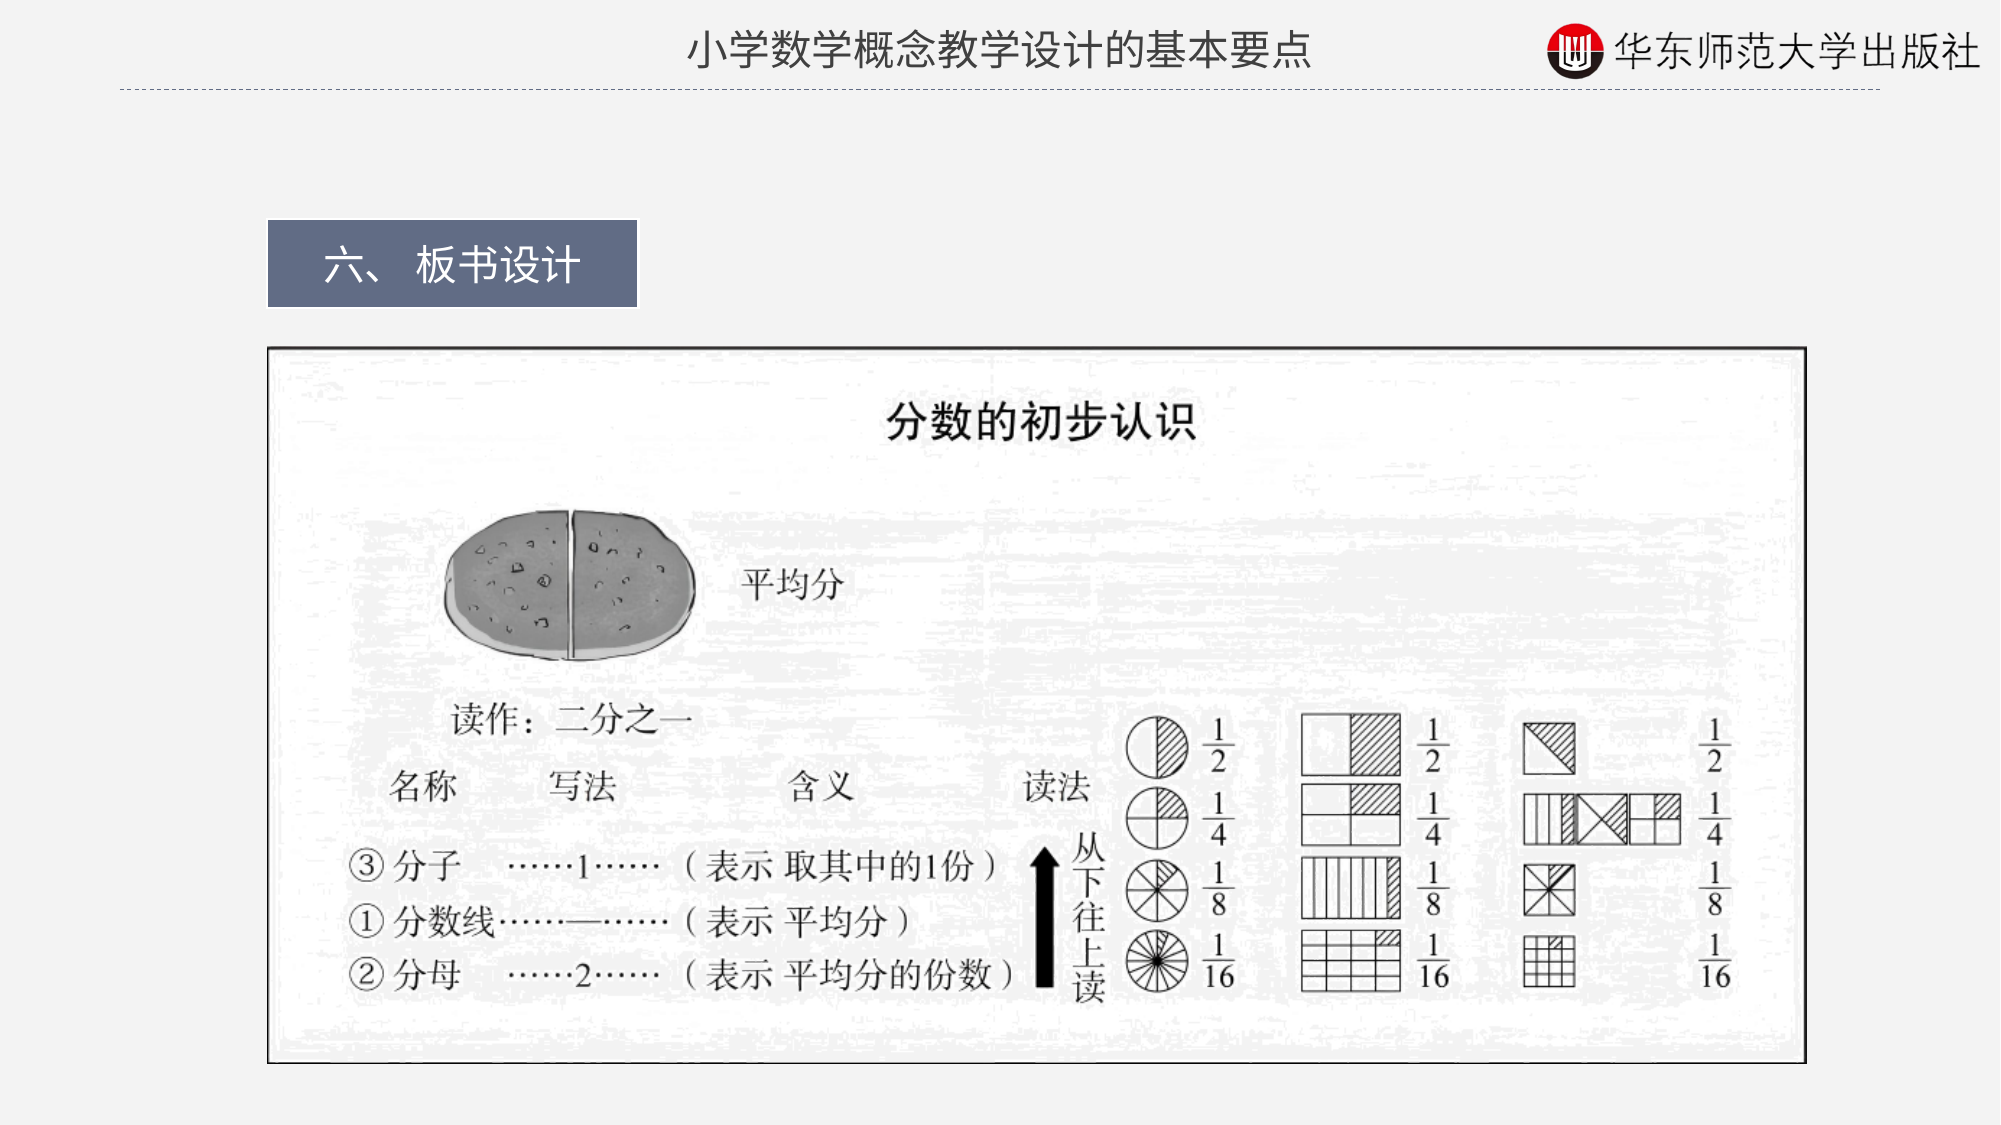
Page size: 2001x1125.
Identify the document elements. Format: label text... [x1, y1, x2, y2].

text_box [1536, 13, 1989, 83]
picture [267, 346, 1807, 1064]
text_box 小学数学概念教学设计的基本要点 [680, 23, 1320, 74]
text_box 六、 板书设计 [266, 218, 640, 309]
